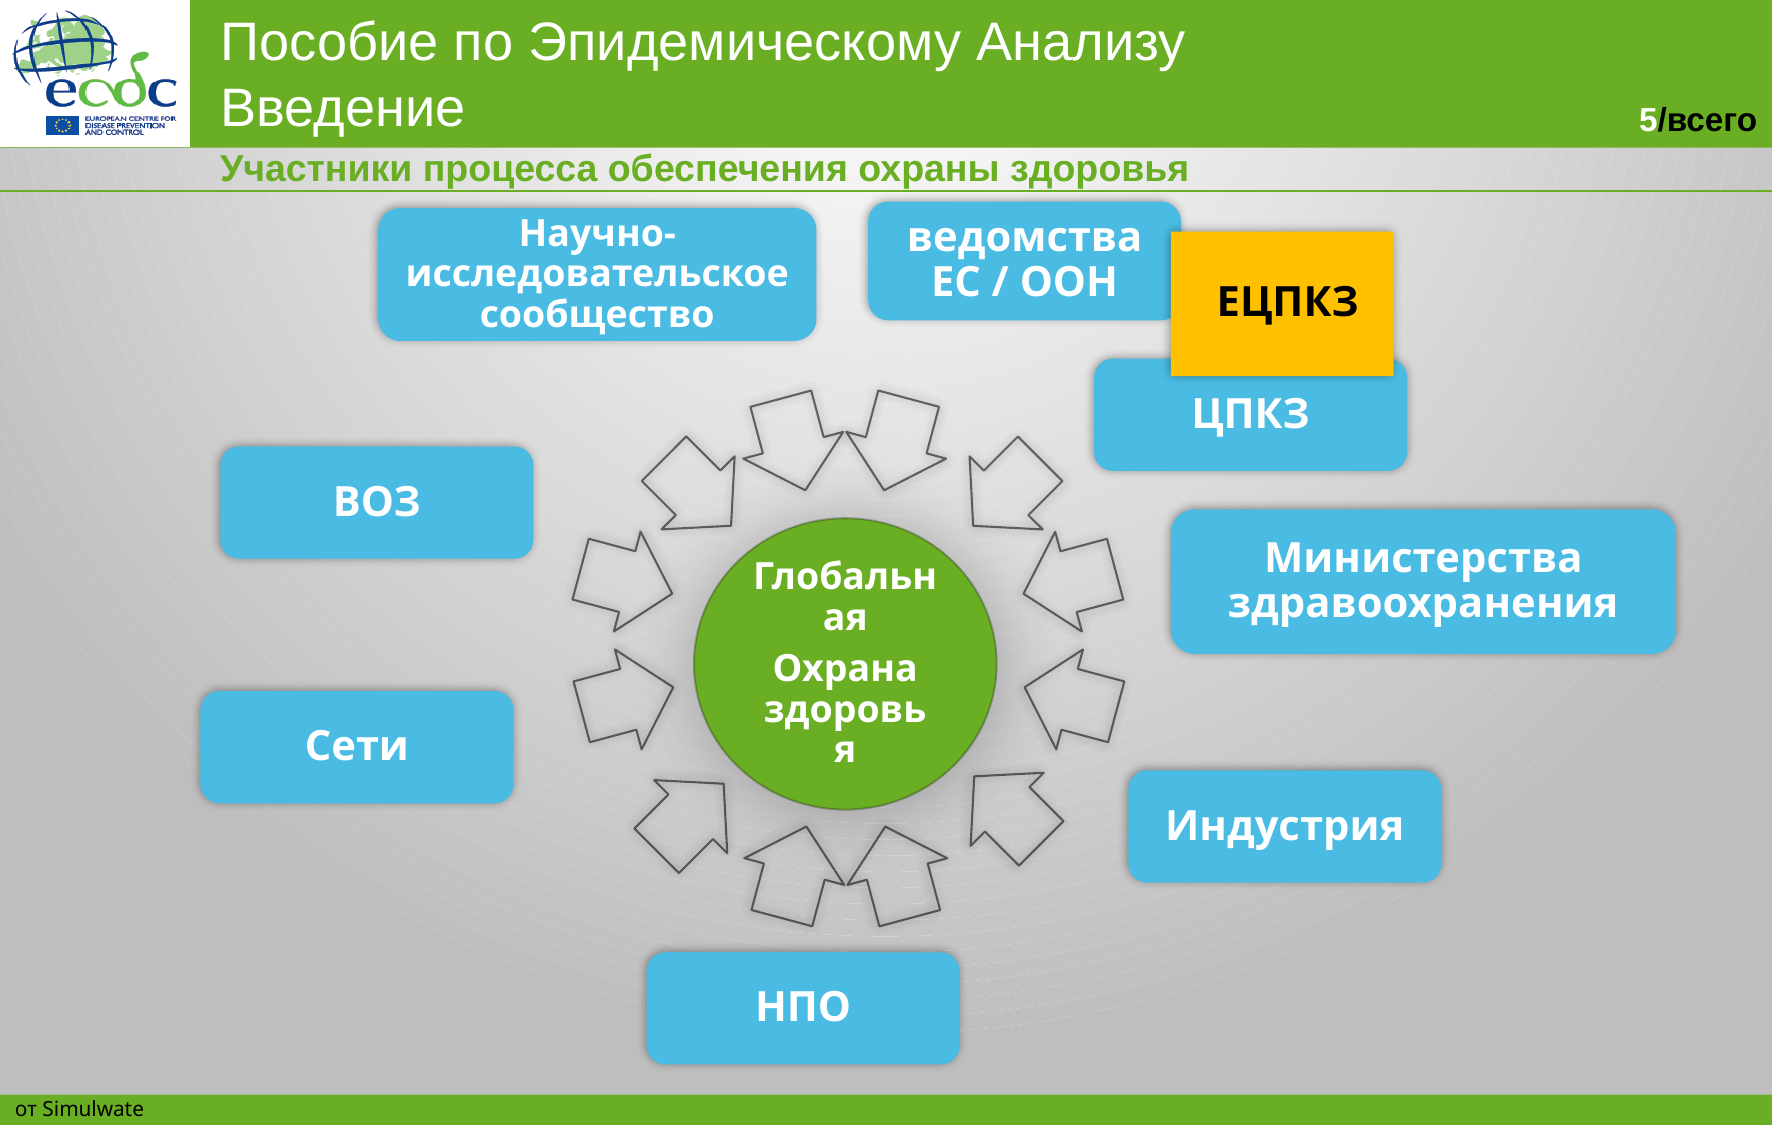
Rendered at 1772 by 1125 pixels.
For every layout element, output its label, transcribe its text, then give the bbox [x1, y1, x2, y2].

text_box [744, 826, 845, 927]
text_box НПО [646, 952, 960, 1065]
text_box [849, 390, 947, 491]
text_box [573, 649, 674, 750]
text_box Научно-исследовательское сообщество [378, 208, 817, 341]
text_box Сети [200, 691, 514, 804]
text_box Министерства здравоохранения [1170, 509, 1676, 654]
text_box Участники процесса обеспечения охраны здоровья [205, 141, 1406, 198]
text_box [969, 436, 1063, 530]
text_box ЦПКЗ [1094, 358, 1408, 471]
text_box [970, 772, 1064, 866]
text_box ЕЦПКЗ [1170, 231, 1394, 377]
text_box ведомства ЕС / ООН [868, 201, 1182, 321]
text_box [743, 390, 844, 491]
text_box [1023, 531, 1124, 632]
text_box [847, 826, 948, 927]
text_box [641, 436, 735, 530]
text_box ВОЗ [220, 446, 534, 559]
text_box [572, 531, 673, 632]
text_box Глобальная Охрана здоровья [693, 518, 997, 810]
text_box [1034, 649, 1125, 750]
text_box Индустрия [1128, 770, 1442, 883]
picture [0, 0, 190, 147]
text_box [634, 780, 728, 874]
